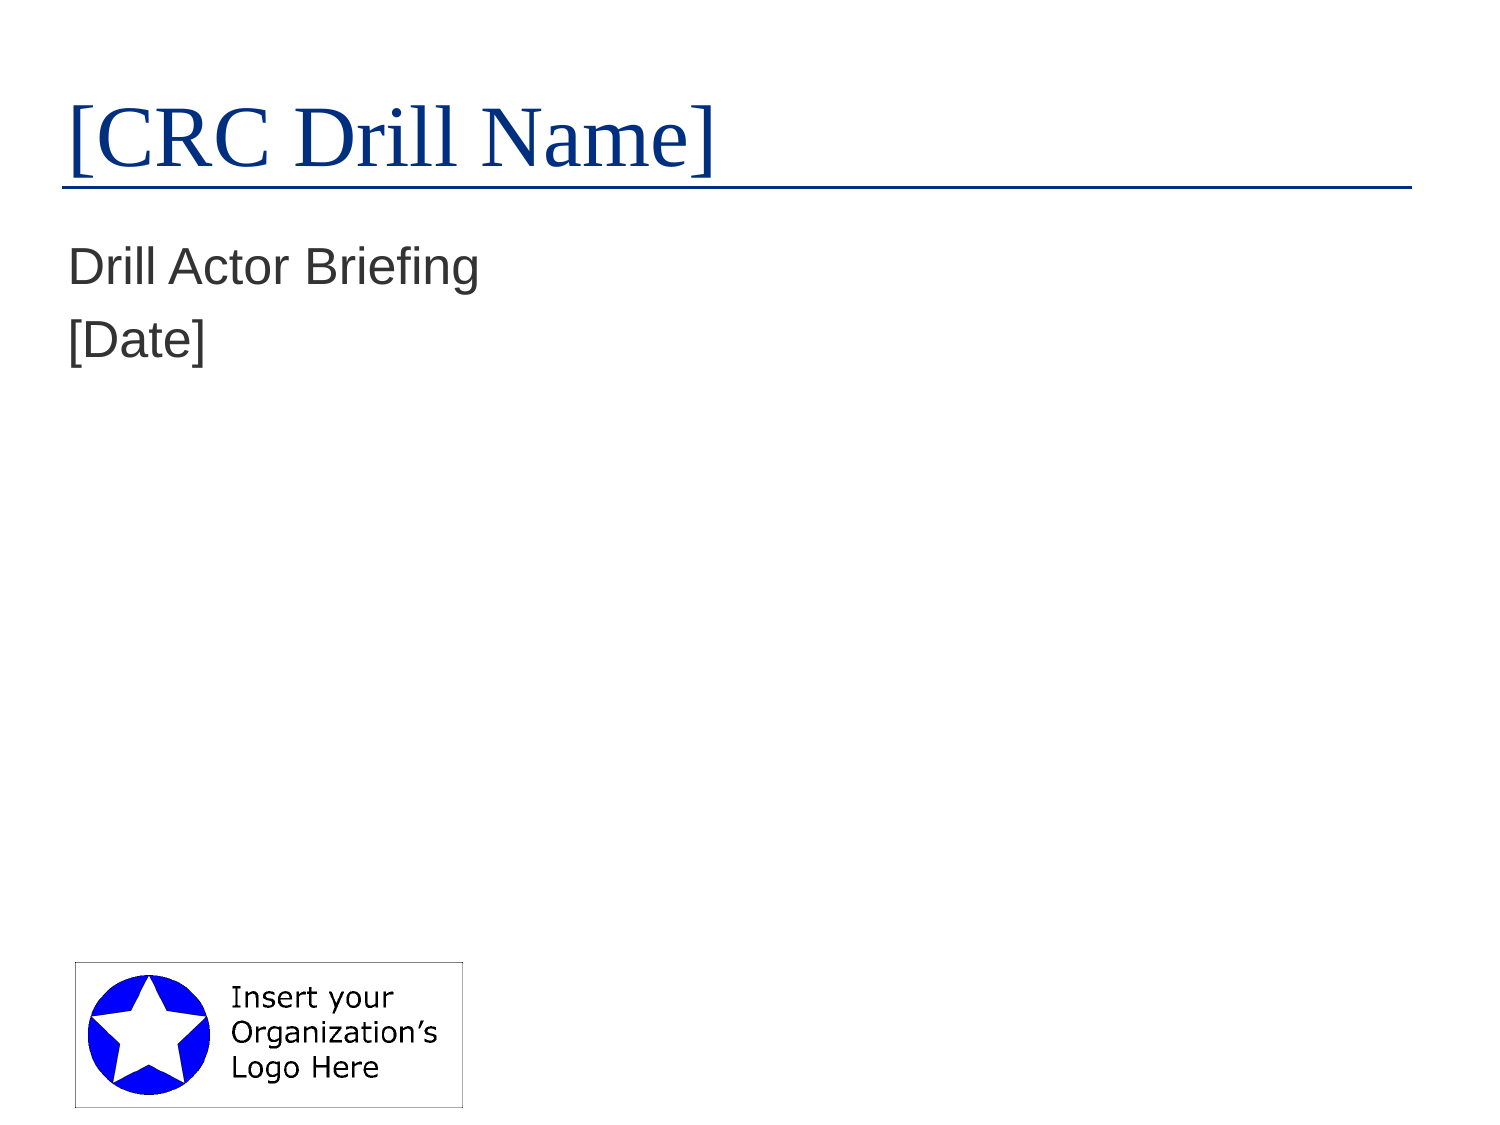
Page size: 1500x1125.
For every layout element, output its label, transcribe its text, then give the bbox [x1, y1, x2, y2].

title [CRC Drill Name] [52, 37, 1328, 225]
subtitle Drill Actor Briefing [Date] [52, 224, 1103, 450]
picture [75, 962, 463, 1108]
